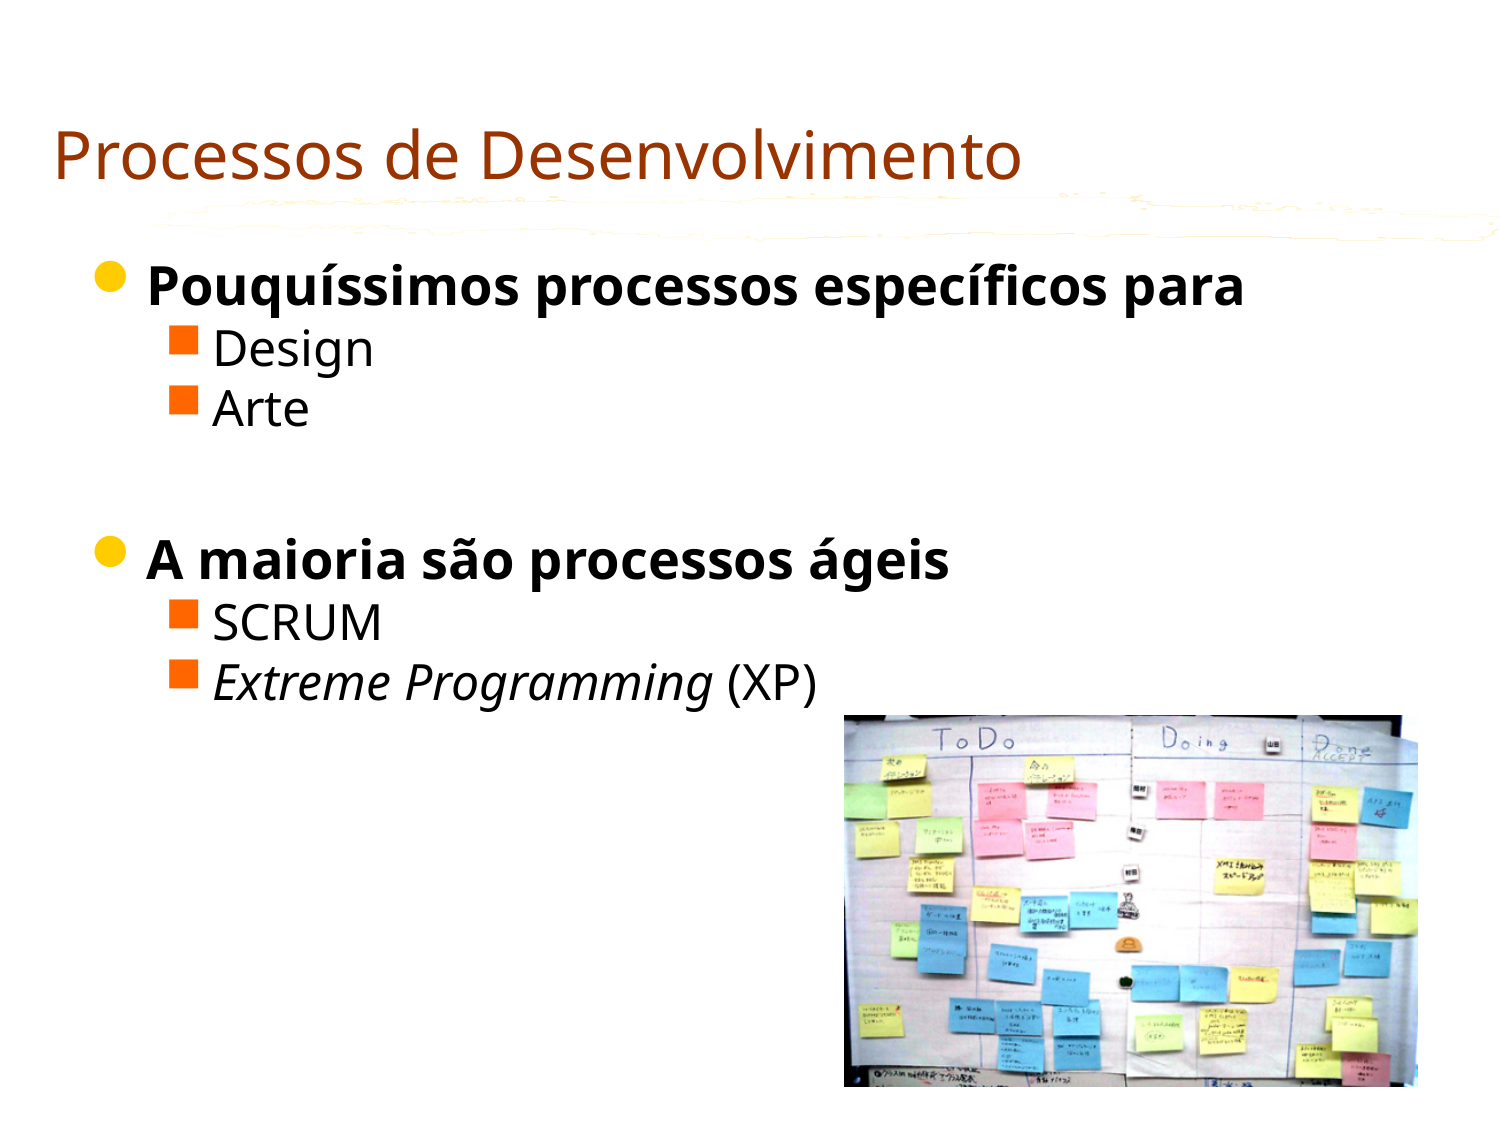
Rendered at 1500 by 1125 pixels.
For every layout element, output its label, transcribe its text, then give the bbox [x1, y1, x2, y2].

list Pouquíssimos processos específicos para Design Arte A maioria são processos ágeis SCRUM Extreme Programming (XP) [74, 243, 1426, 1048]
title Processos de Desenvolvimento [37, 12, 1434, 201]
picture [844, 715, 1418, 1087]
